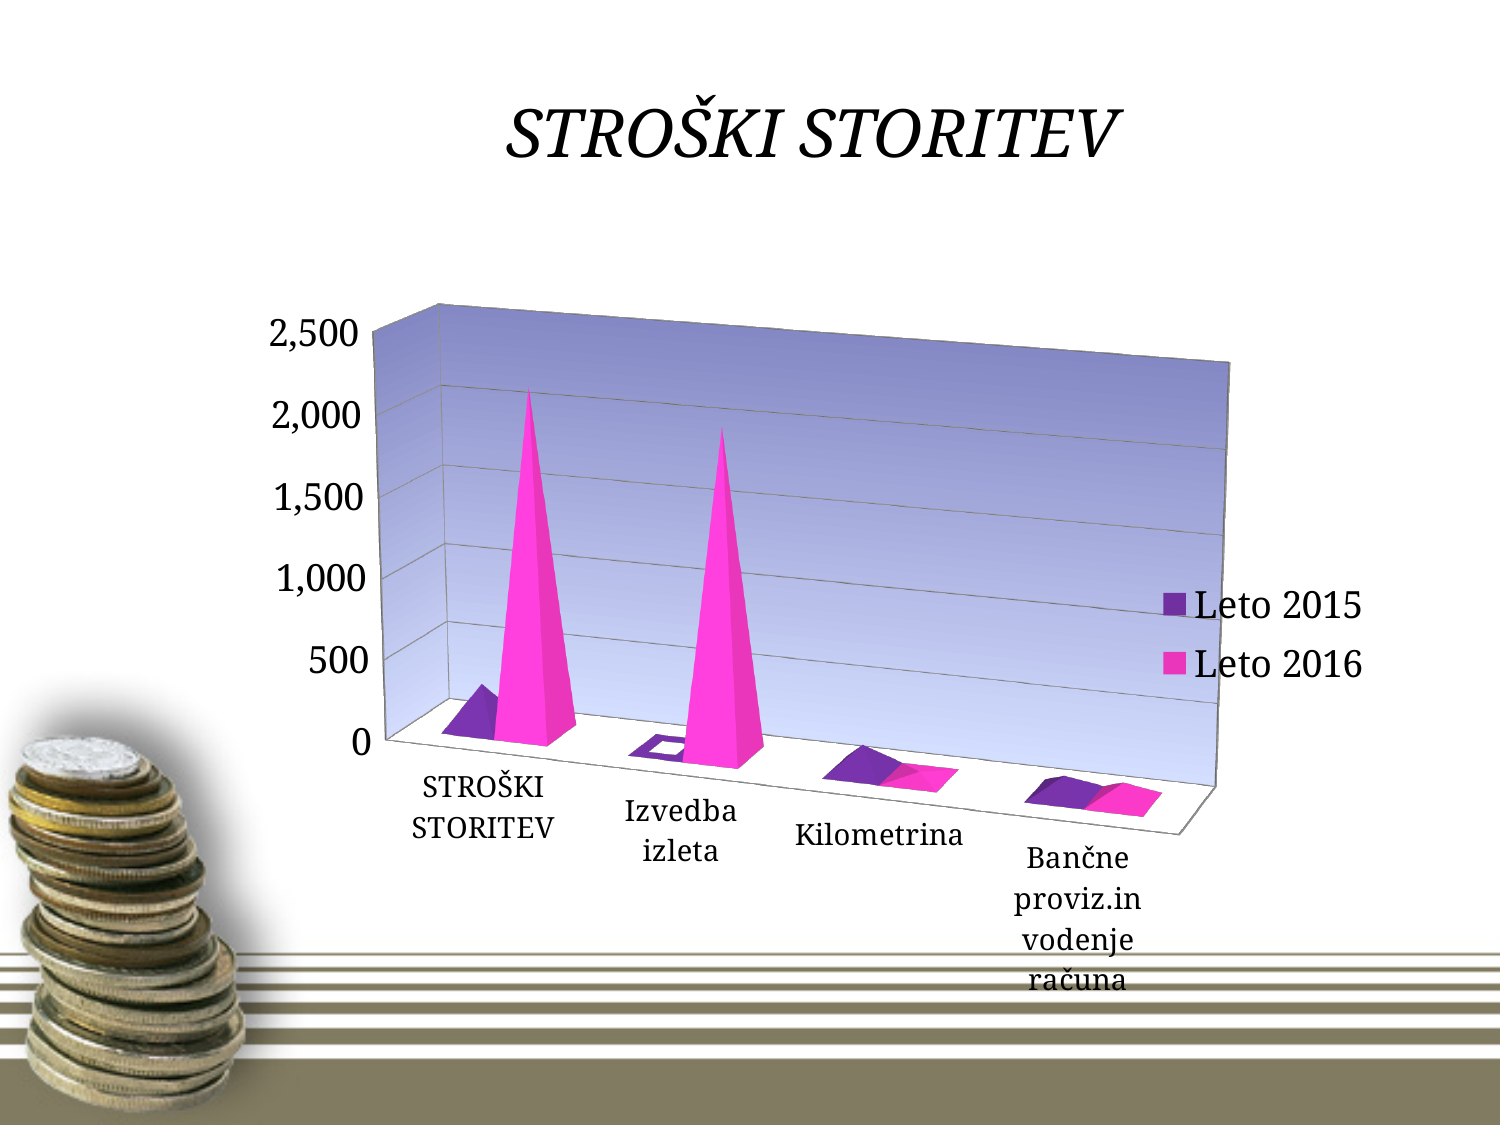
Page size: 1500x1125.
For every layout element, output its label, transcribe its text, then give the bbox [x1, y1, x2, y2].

picture [0, 0, 1500, 1125]
chart [135, 262, 1389, 1006]
title STROŠKI STORITEV [174, 37, 1450, 225]
